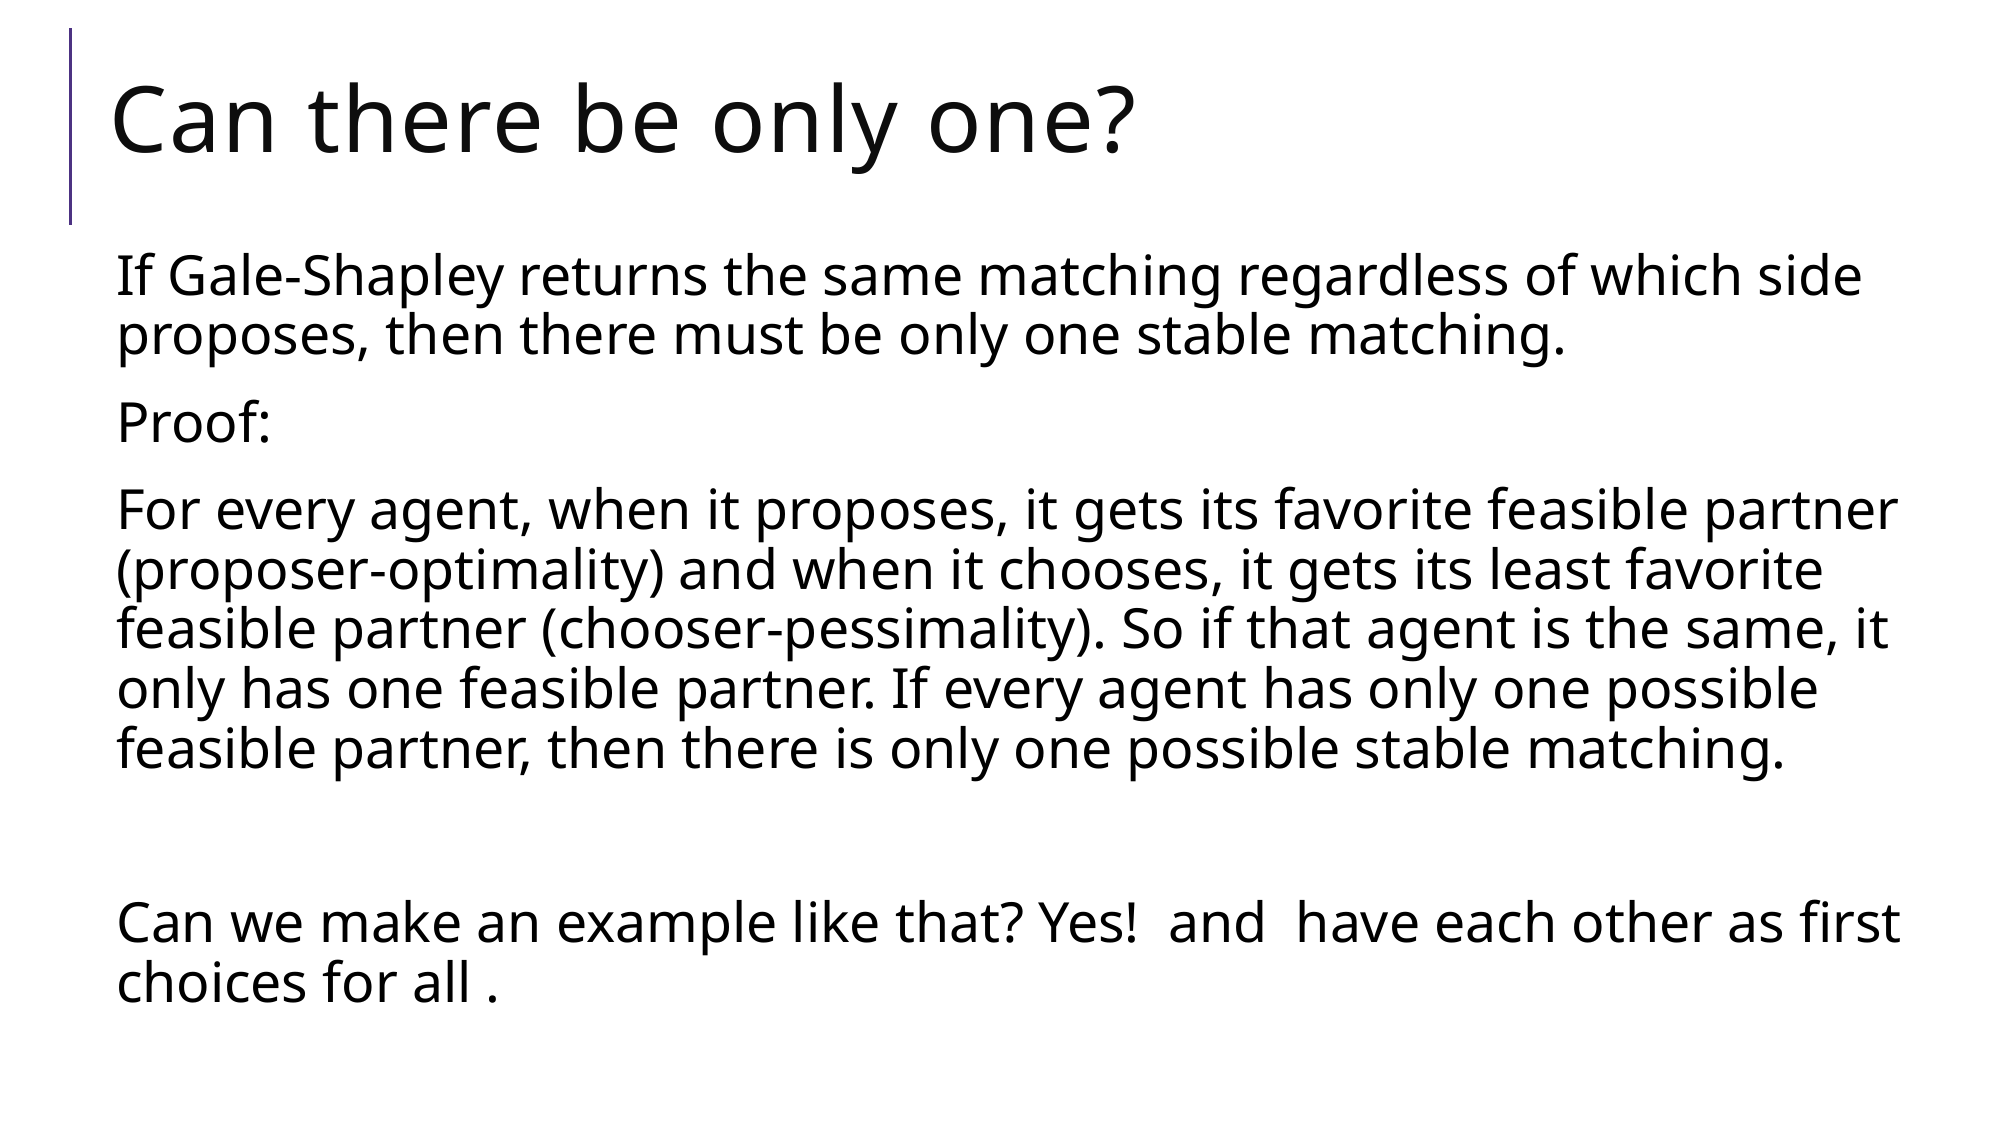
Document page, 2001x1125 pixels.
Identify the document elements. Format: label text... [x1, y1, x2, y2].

title Can there be only one? [94, 43, 1930, 210]
